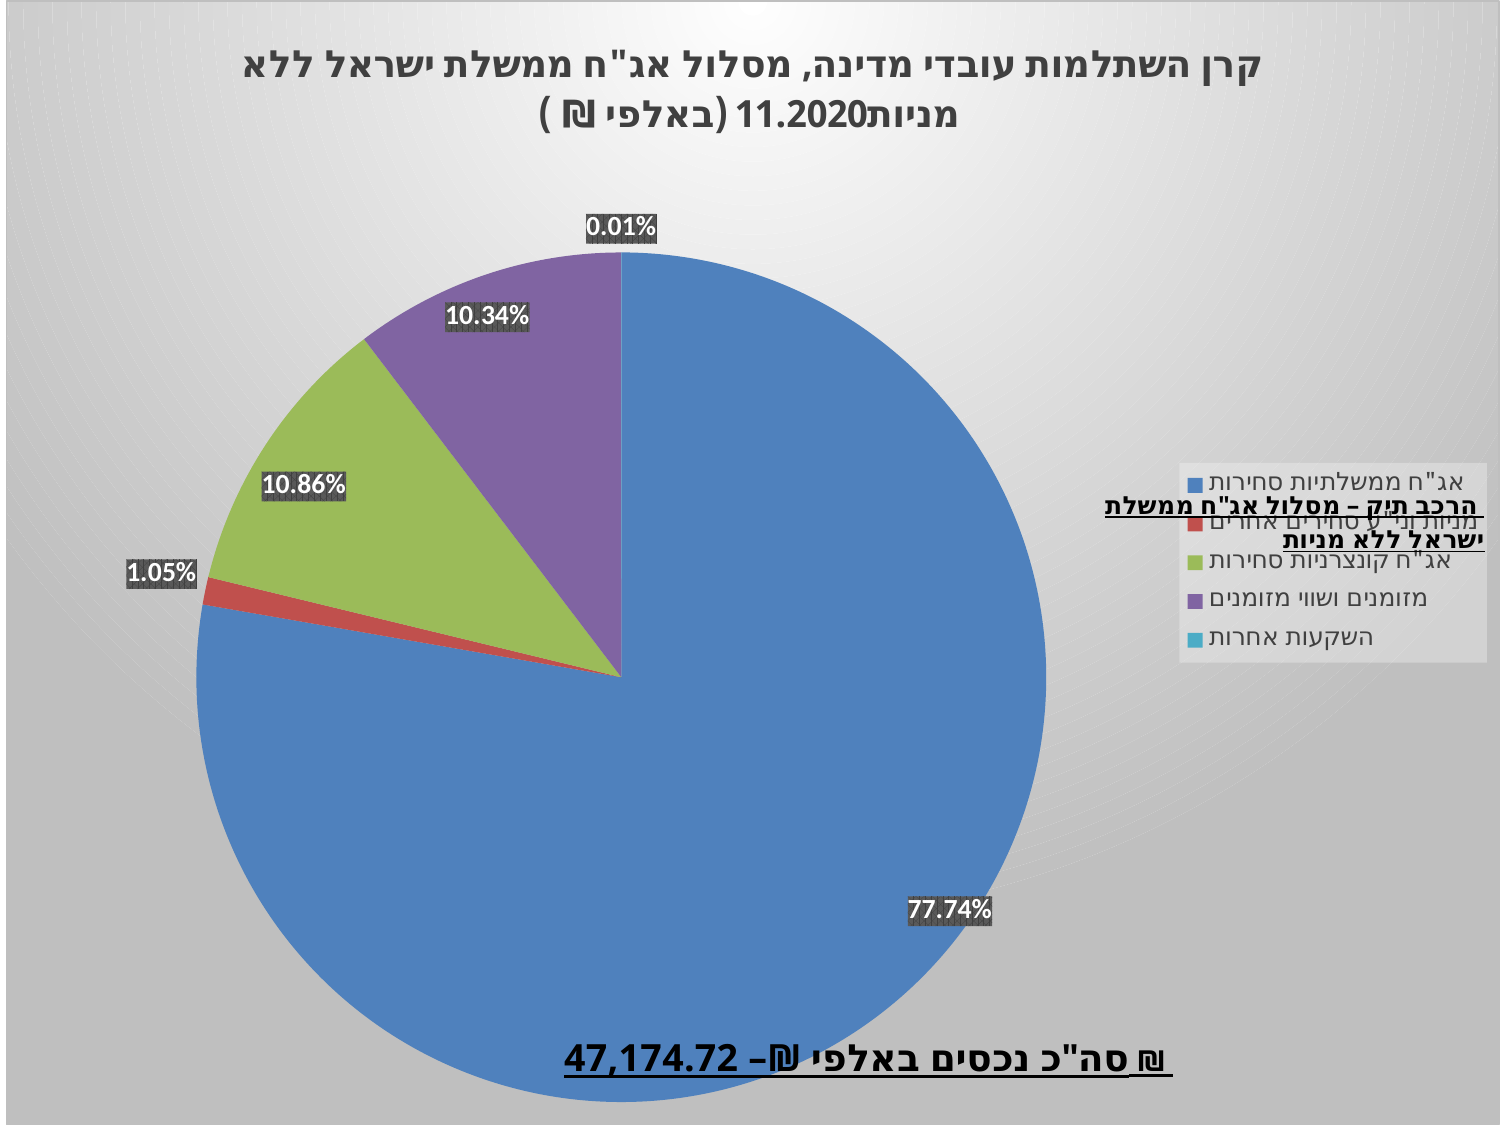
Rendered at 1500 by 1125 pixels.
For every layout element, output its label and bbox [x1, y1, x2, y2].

chart [5, 0, 1500, 1125]
